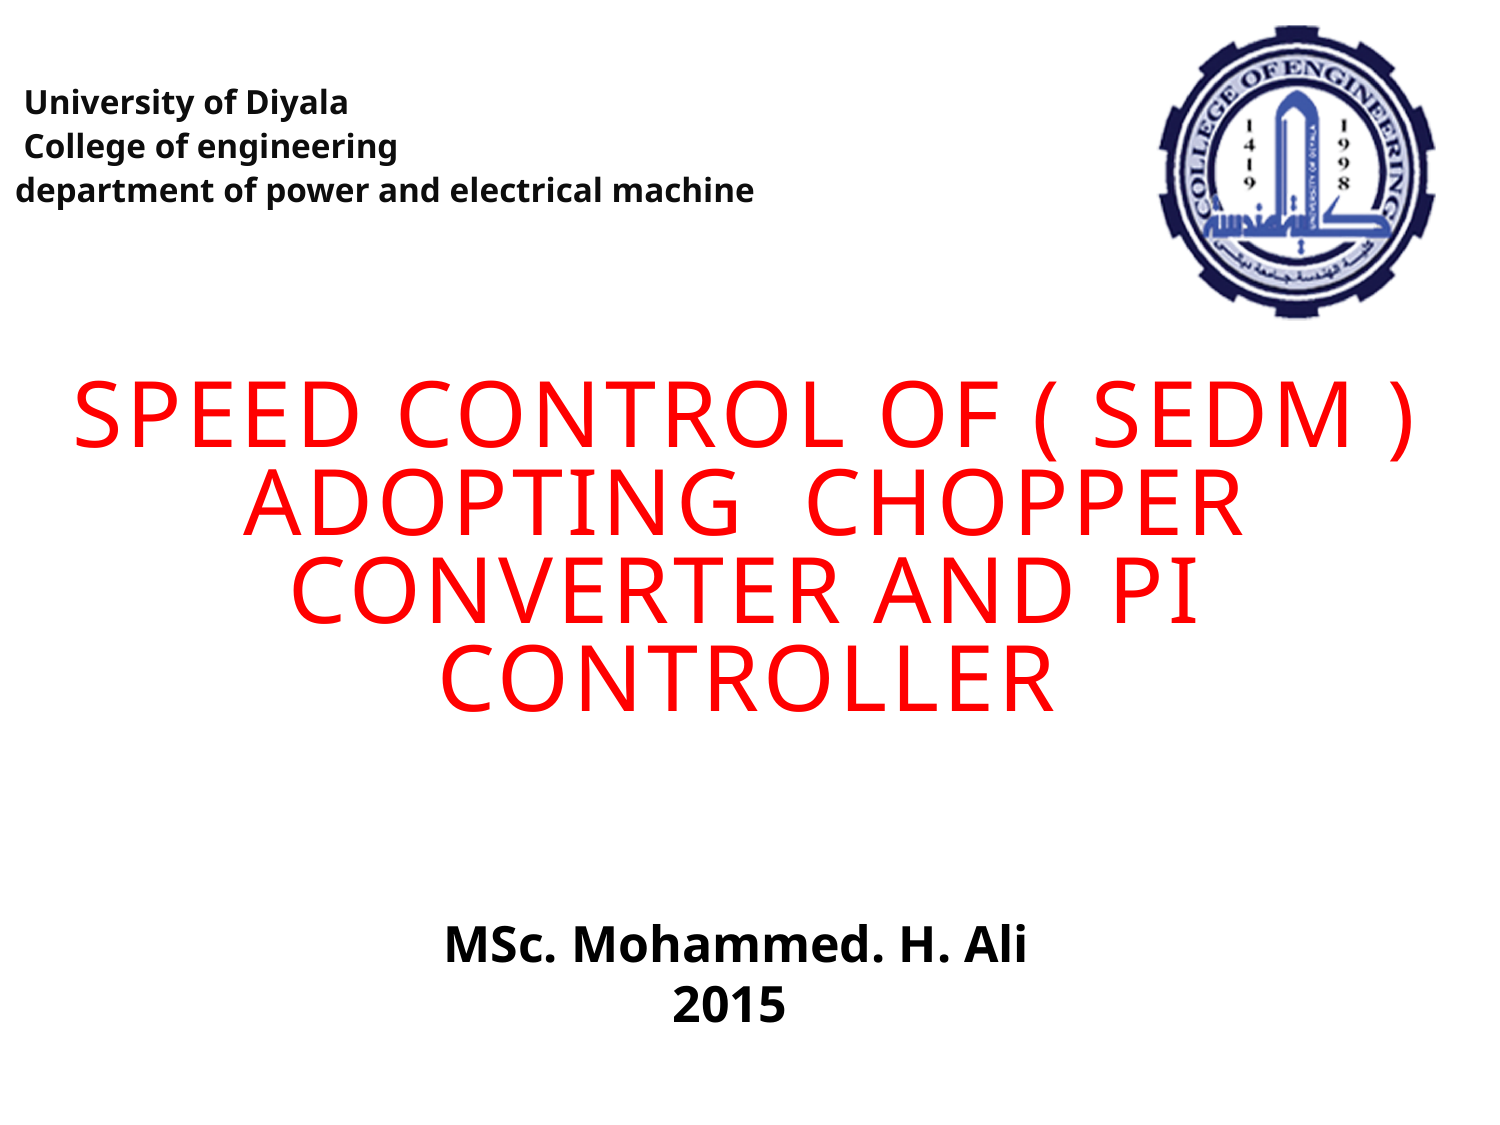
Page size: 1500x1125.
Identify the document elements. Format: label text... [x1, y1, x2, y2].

picture [1148, 15, 1445, 327]
subtitle University of Diyala College of engineering department of power and electrical machine [0, 1, 1050, 290]
text_box MSc. Mohammed. H. Ali 2015 [422, 905, 1050, 1040]
title SPEED CONTROL OF ( SEDM ) ADOPTING CHOPPER CONVERTER AND PI CONTROLLER [53, 326, 1441, 780]
